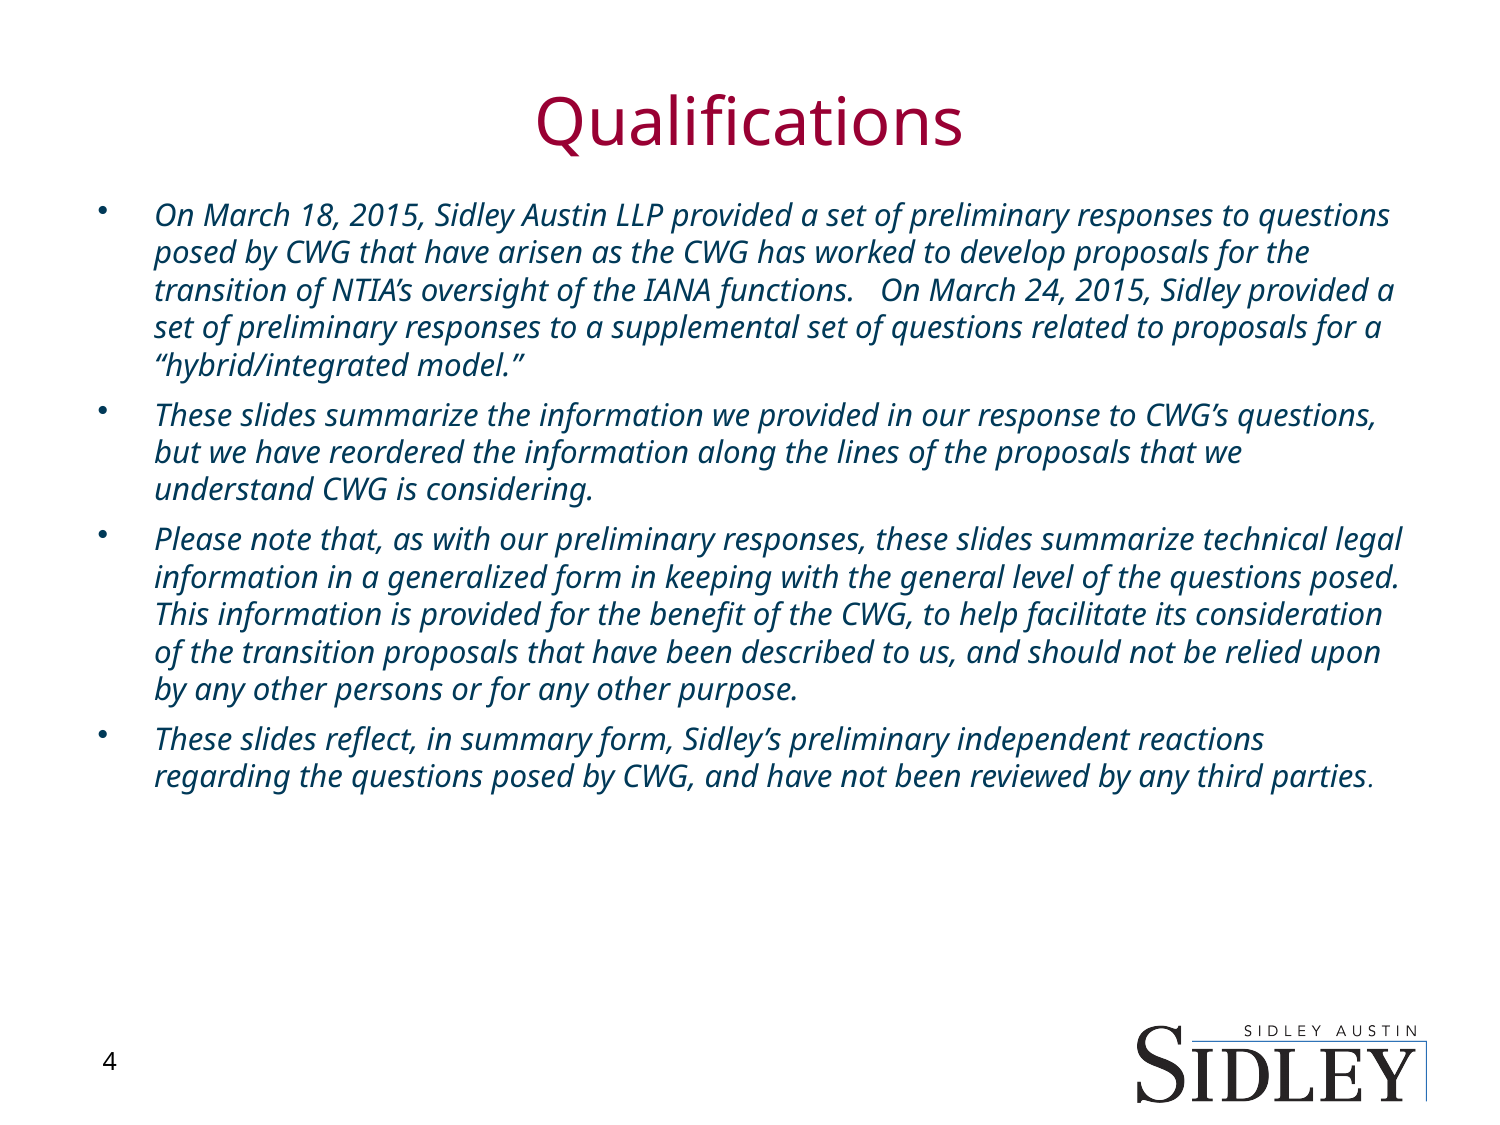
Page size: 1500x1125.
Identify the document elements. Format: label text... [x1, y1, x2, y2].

list On March 18, 2015, Sidley Austin LLP provided a set of preliminary responses to questions posed by CWG that have arisen as the CWG has worked to develop proposals for the transition of NTIA’s oversight of the IANA functions. On March 24, 2015, Sidley provided a set of preliminary responses to a supplemental set of questions related to proposals for a “hybrid/integrated model.” These slides summarize the information we provided in our response to CWG’s questions, but we have reordered the information along the lines of the proposals that we understand CWG is considering. Please note that, as with our preliminary responses, these slides summarize technical legal information in a generalized form in keeping with the general level of the questions posed. This information is provided for the benefit of the CWG, to help facilitate its consideration of the transition proposals that have been described to us, and should not be relied upon by any other persons or for any other purpose. These slides reflect, in summary form, Sidley’s preliminary independent reactions regarding the questions posed by CWG, and have not been reviewed by any third parties. [82, 187, 1426, 988]
slide_number 4 [87, 1037, 401, 1098]
picture [1137, 1025, 1427, 1103]
title Qualifications [82, 24, 1418, 187]
